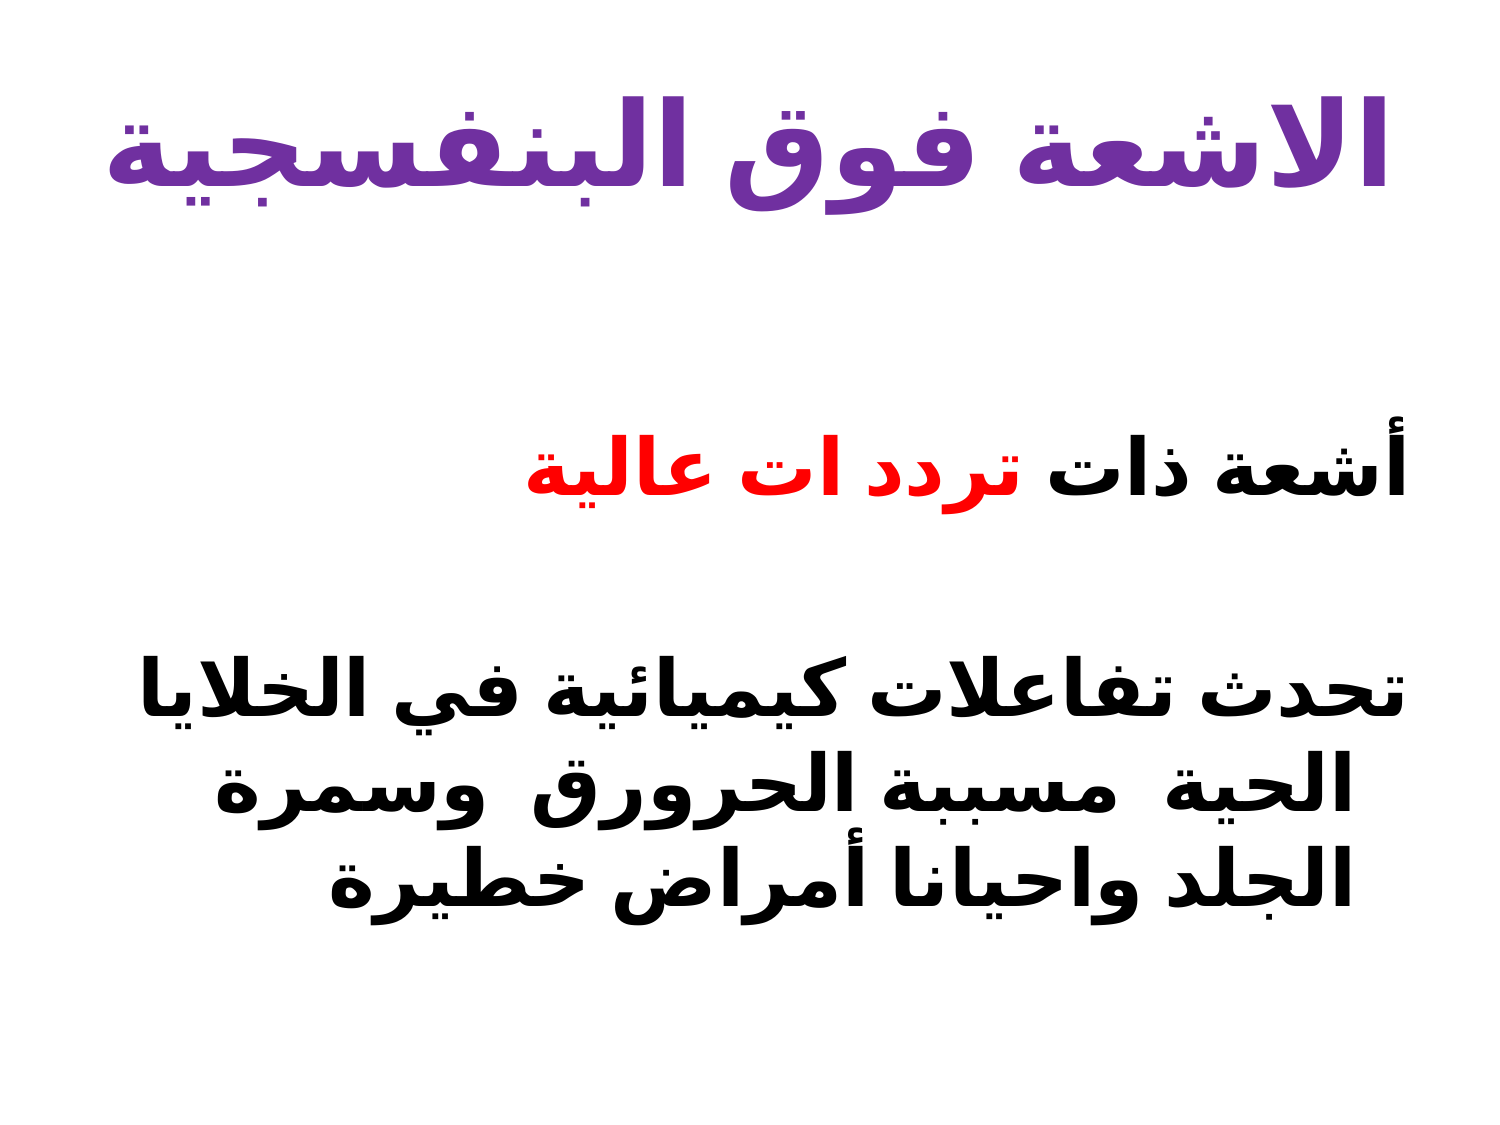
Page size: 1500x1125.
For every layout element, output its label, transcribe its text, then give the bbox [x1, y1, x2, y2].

title الاشعة فوق البنفسجية [75, 45, 1425, 233]
list أشعة ذات تردد ات عالية تحدث تفاعلات كيميائية في الخلايا الحية مسببة الحرورق وسمرة الجلد واحيانا أمراض خطيرة [75, 408, 1425, 1005]
